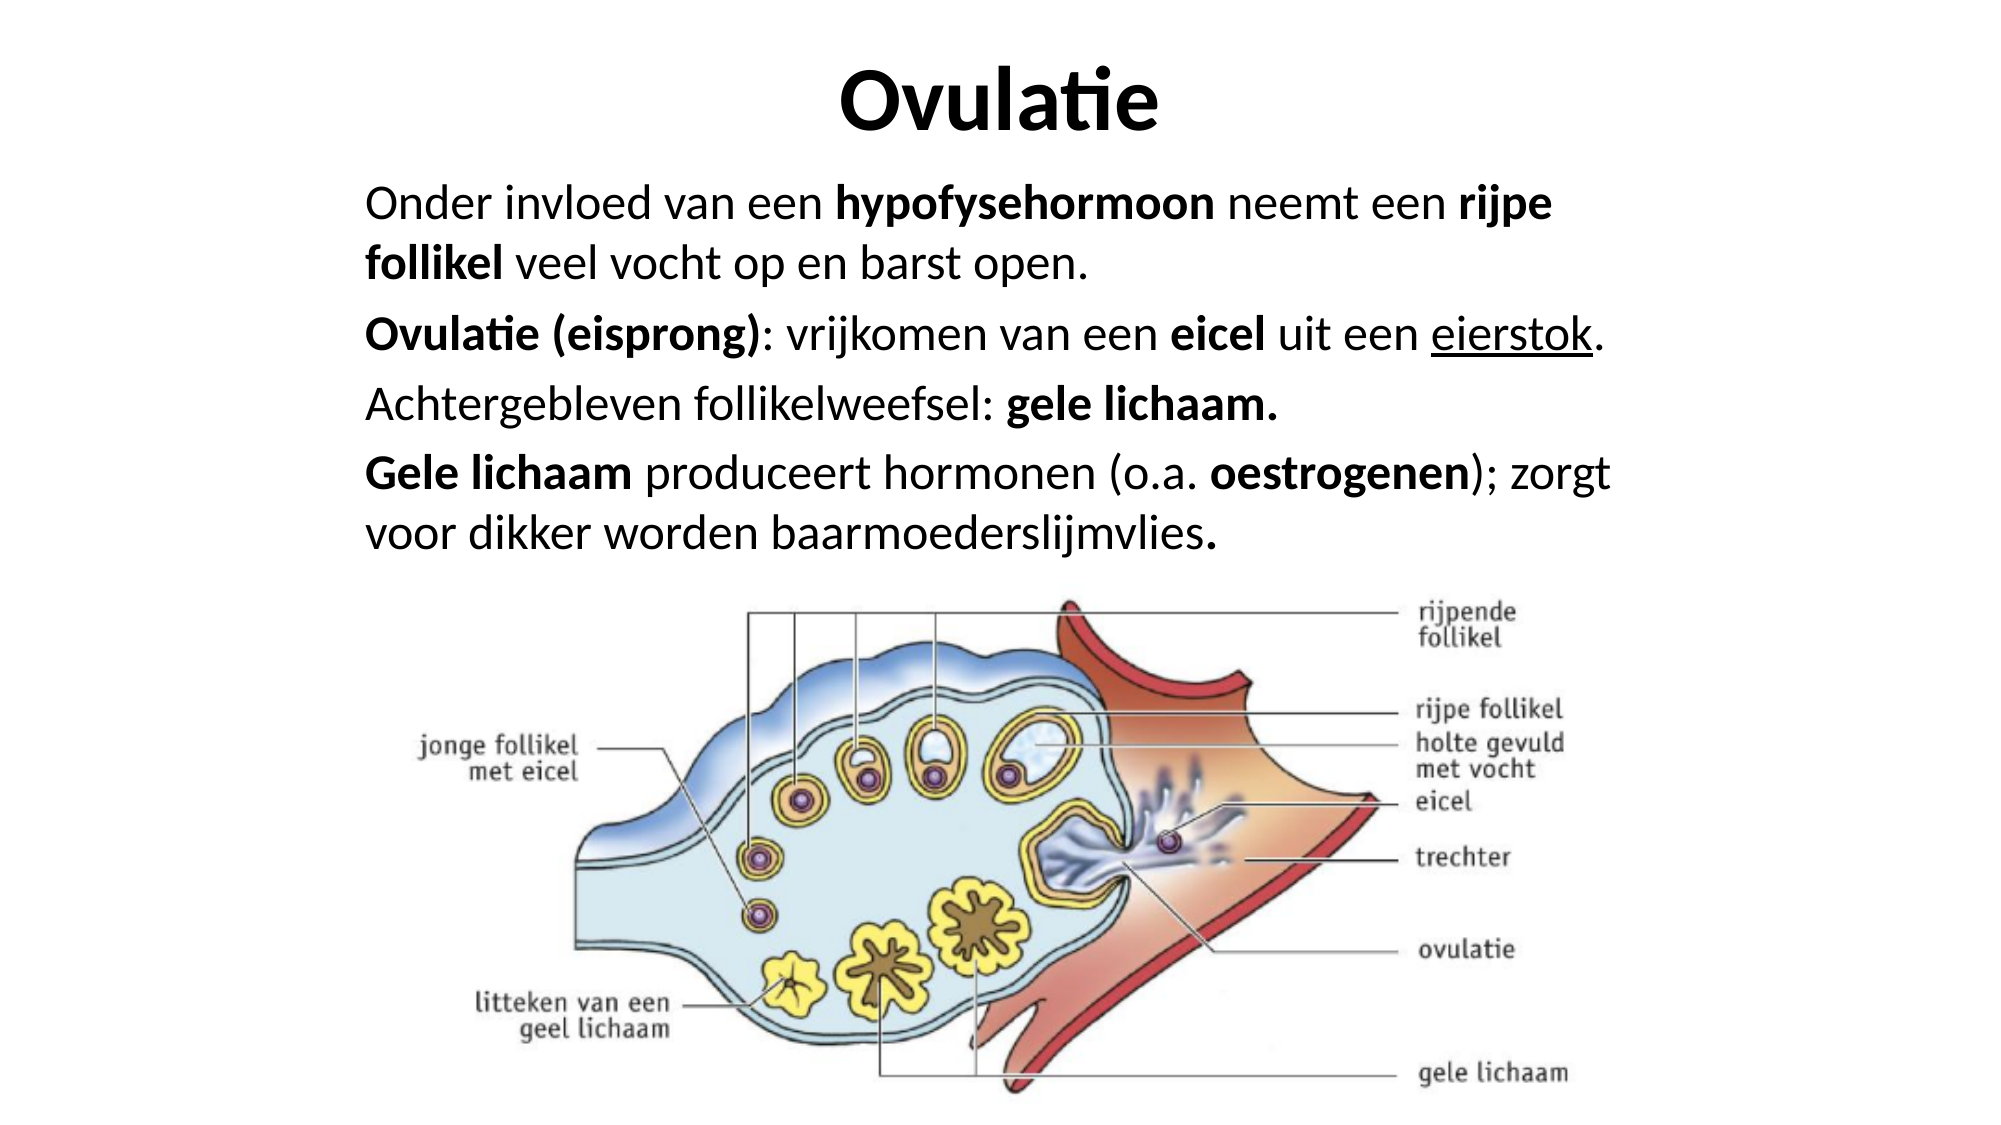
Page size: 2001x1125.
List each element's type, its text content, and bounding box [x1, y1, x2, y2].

list Onder invloed van een hypofysehormoon neemt een rijpe follikel veel vocht op en barst open. Ovulatie (eisprong): vrijkomen van een eicel uit een eierstok. Achtergebleven follikelweefsel: gele lichaam. Gele lichaam produceert hormonen (o.a. oestrogenen); zorgt voor dikker worden baarmoederslijmvlies. [350, 162, 1700, 905]
title Ovulatie [324, 0, 1675, 188]
picture [398, 579, 1601, 1109]
